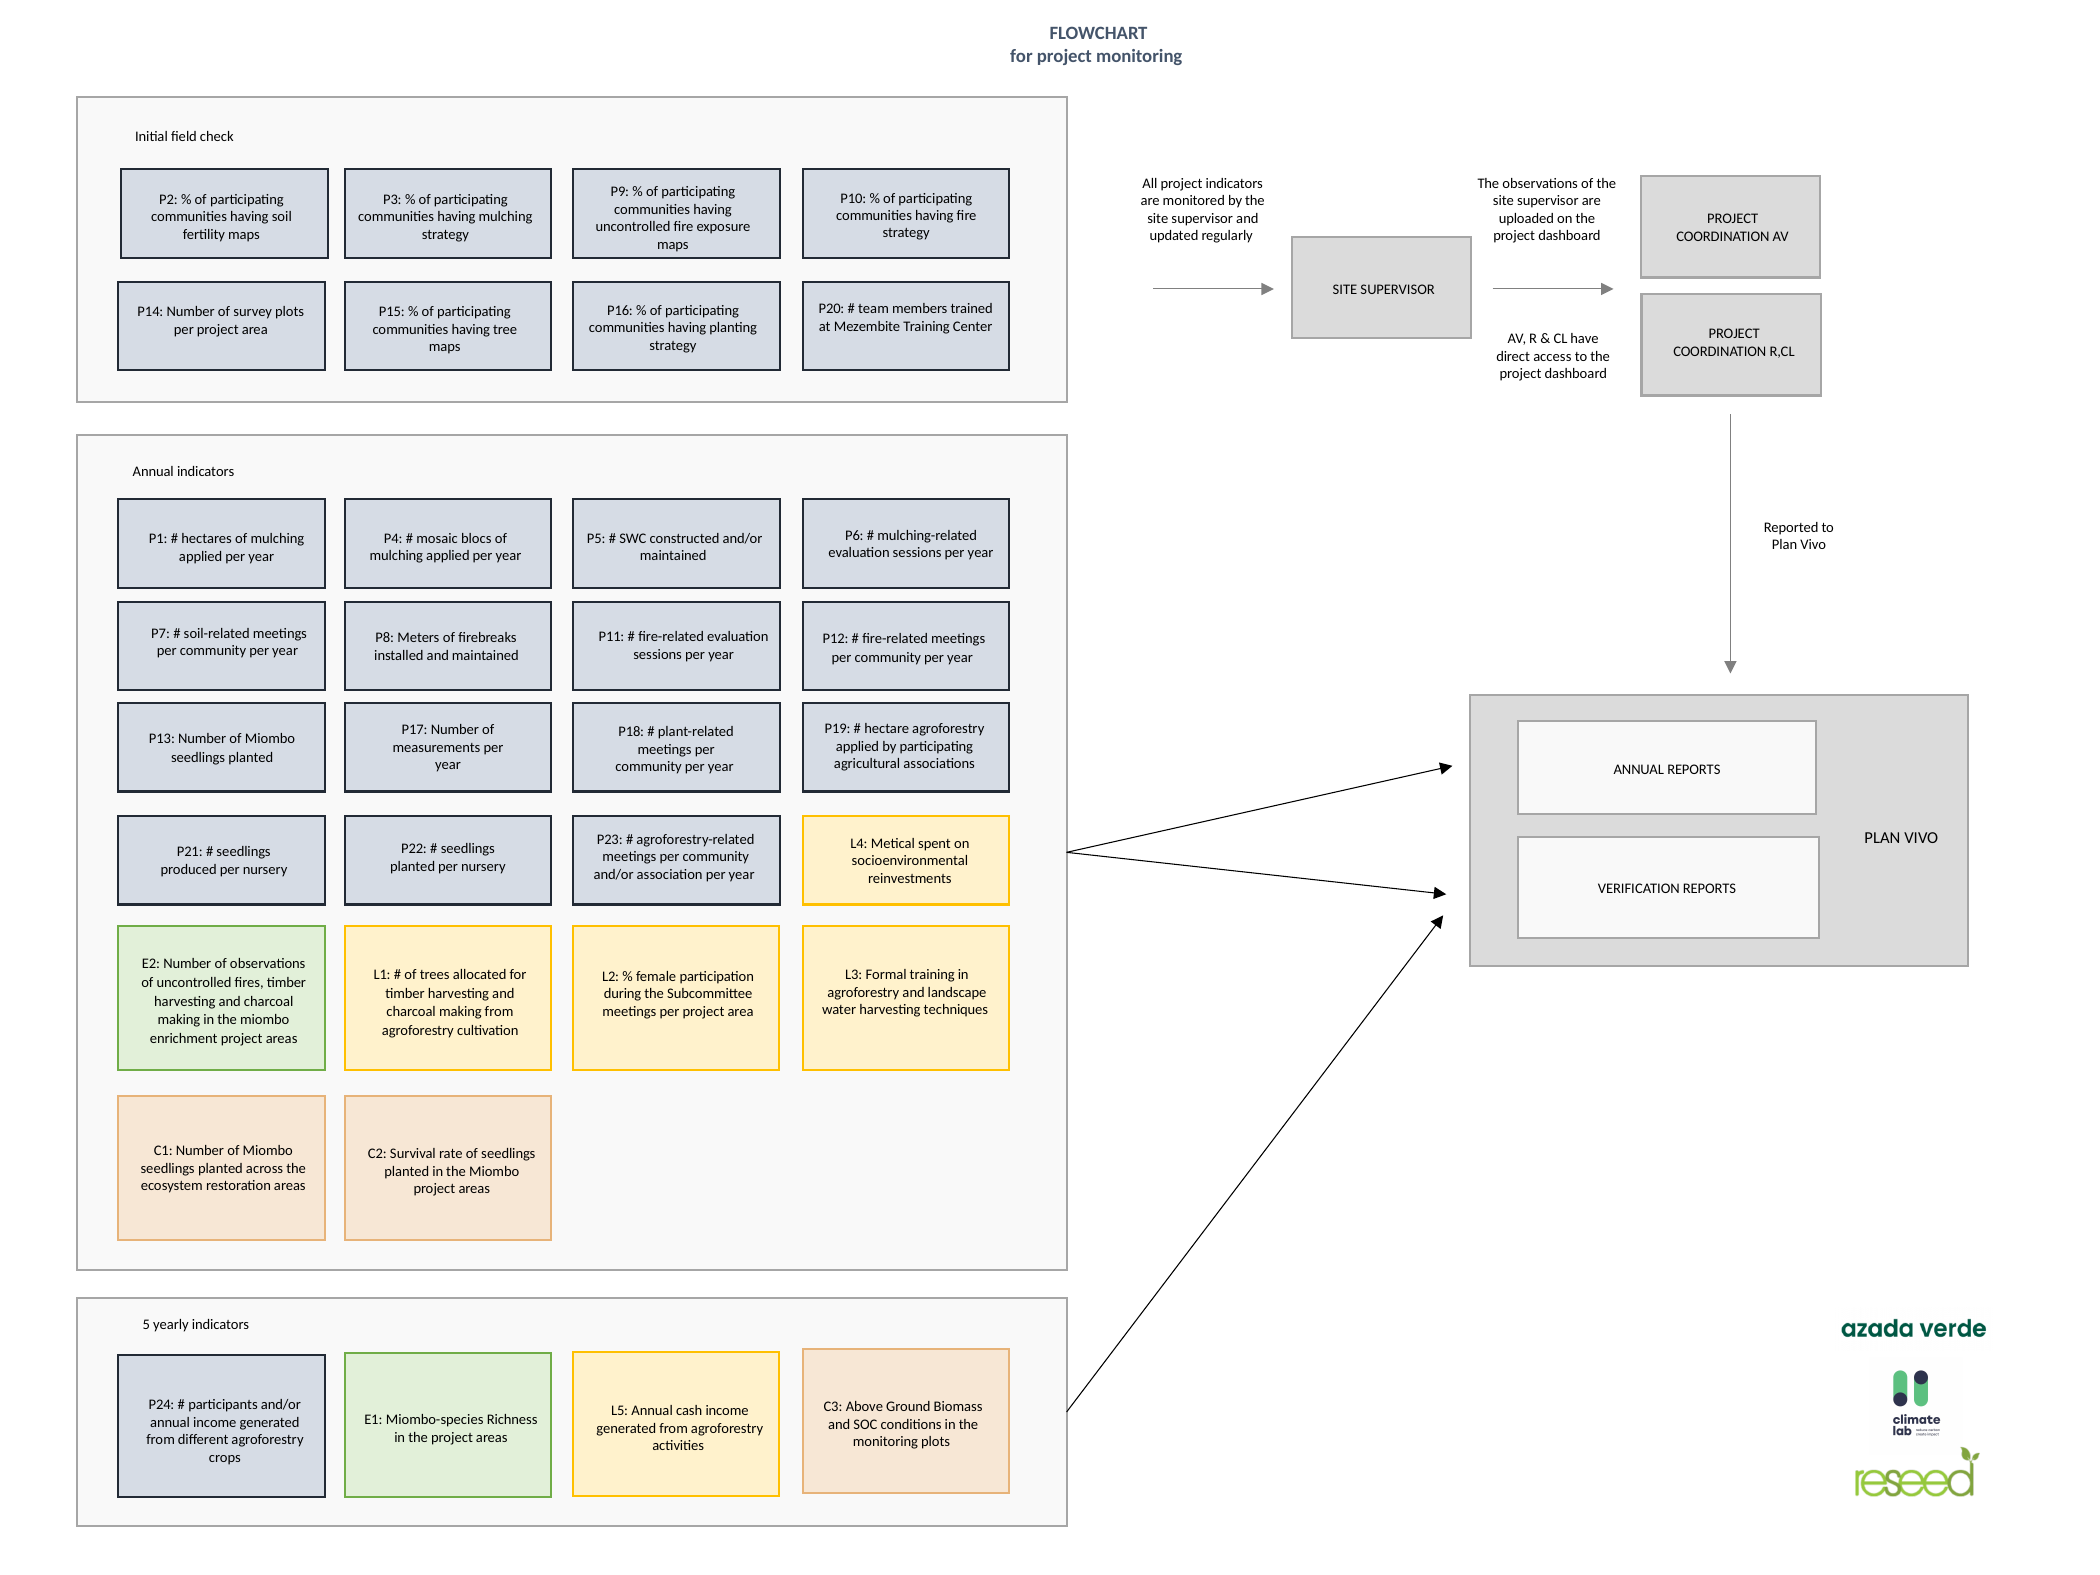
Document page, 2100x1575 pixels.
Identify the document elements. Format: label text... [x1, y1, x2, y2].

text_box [1066, 915, 1444, 1412]
text_box [1469, 694, 1969, 967]
text_box [117, 702, 326, 793]
text_box VERIFICATION REPORTS [1581, 871, 1753, 904]
text_box [120, 168, 329, 259]
text_box P7: # soil-related meetings per community per year [125, 616, 333, 666]
text_box [344, 702, 552, 793]
text_box [802, 168, 1010, 259]
text_box [802, 498, 1010, 589]
text_box [344, 498, 552, 589]
text_box C3: Above Ground Biomass and SOC conditions in the monitoring plots [800, 1389, 1006, 1457]
text_box [572, 702, 781, 793]
text_box [117, 815, 326, 906]
text_box P8: Meters of firebreaks installed and maintained [343, 620, 550, 671]
text_box [344, 925, 552, 1071]
text_box P11: # fire-related evaluation sessions per year [580, 619, 787, 670]
text_box [76, 1297, 1068, 1527]
text_box L4: Metical spent on socioenvironmental reinvestments [806, 826, 1013, 894]
text_box E1: Miombo-species Richness in the project areas [347, 1401, 555, 1454]
text_box [117, 601, 326, 691]
text_box P1: # hectares of mulching applied per year [123, 521, 330, 572]
text_box P10: % of participating communities having fire strategy [803, 181, 1010, 249]
text_box PROJECT COORDINATION R,CL [1648, 316, 1820, 367]
text_box L3: Formal training in agroforestry and landscape water harvesting techniques [803, 957, 1010, 1026]
text_box [1640, 175, 1821, 279]
text_box PROJECT COORDINATION AV [1647, 201, 1818, 252]
text_box P13: Number of Miombo seedlings planted [119, 720, 325, 773]
text_box [802, 925, 1010, 1071]
text_box [802, 1348, 1010, 1494]
text_box C2: Survival rate of seedlings planted in the Miombo project areas [349, 1136, 555, 1204]
text_box [572, 1351, 780, 1497]
text_box P23: # agroforestry-related meetings per community and/or association per year [578, 822, 774, 890]
text_box [802, 815, 1010, 906]
text_box 5 yearly indicators [127, 1307, 335, 1341]
text_box [117, 1354, 326, 1498]
text_box [344, 1095, 552, 1241]
text_box P4: # mosaic blocs of mulching applied per year [342, 521, 549, 572]
text_box [117, 1095, 326, 1241]
text_box [76, 96, 1068, 403]
text_box [802, 601, 1010, 691]
text_box [572, 498, 781, 589]
text_box [1517, 836, 1820, 939]
text_box ANNUAL REPORTS [1581, 752, 1753, 785]
text_box P6: # mulching-related evaluation sessions per year [807, 517, 1015, 568]
text_box L5: Annual cash income generated from agroforestry activities [577, 1393, 783, 1462]
text_box [802, 702, 1010, 793]
text_box Reported to Plan Vivo [1739, 510, 1859, 561]
picture [1834, 1307, 1993, 1351]
text_box P16: % of participating communities having planting strategy [569, 293, 776, 361]
text_box P24: # participants and/or annual income generated from different agroforestry crops [121, 1387, 329, 1473]
text_box E2: Number of observations of uncontrolled fires, timber harvesting and charcoal making in the miombo enrichment project areas [122, 945, 325, 1054]
text_box [802, 281, 1010, 371]
text_box [572, 925, 780, 1071]
text_box [572, 281, 781, 371]
text_box [117, 925, 326, 1071]
text_box All project indicators are monitored by the site supervisor and updated regularly [1117, 166, 1288, 251]
text_box P2: % of participating communities having soil fertility maps [118, 182, 325, 250]
text_box PLAN VIVO [1816, 819, 1987, 854]
text_box P5: # SWC constructed and/or maintained [571, 521, 778, 571]
text_box Annual indicators [117, 454, 324, 487]
text_box P18: # plant-related meetings per community per year [593, 714, 759, 782]
text_box P22: # seedlings planted per nursery [365, 831, 531, 882]
text_box [1640, 293, 1822, 397]
text_box [117, 281, 326, 371]
text_box P17: Number of measurements per year [365, 712, 531, 780]
text_box P20: # team members trained at Mezembite Training Center [802, 291, 1009, 342]
text_box Initial field check [120, 119, 327, 152]
picture [1846, 1357, 1987, 1549]
text_box The observations of the site supervisor are uploaded on the project dashboard [1461, 166, 1632, 251]
text_box [76, 434, 1068, 1271]
text_box P12: # fire-related meetings per community per year [800, 620, 1007, 673]
text_box L2: % female participation during the Subcommittee meetings per project area [575, 959, 782, 1027]
text_box FLOWCHART for project monitoring [734, 13, 1462, 74]
text_box L1: # of trees allocated for timber harvesting and charcoal making from agroforestry cultivation [348, 956, 552, 1046]
text_box P9: % of participating communities having uncontrolled fire exposure maps [569, 174, 776, 260]
text_box [1291, 236, 1472, 339]
text_box SITE SUPERVISOR [1317, 272, 1489, 305]
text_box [1066, 765, 1453, 853]
text_box [572, 601, 781, 691]
text_box [117, 498, 326, 589]
text_box [572, 168, 781, 259]
text_box P19: # hectare agroforestry applied by participating agricultural associations [807, 711, 1001, 779]
text_box [344, 168, 552, 259]
text_box [344, 815, 552, 906]
text_box P15: % of participating communities having tree maps [341, 294, 548, 362]
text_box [1066, 852, 1447, 895]
text_box [344, 601, 552, 691]
text_box [344, 281, 552, 371]
text_box [344, 1352, 552, 1498]
text_box AV, R & CL have direct access to the project dashboard [1479, 322, 1627, 390]
text_box C1: Number of Miombo seedlings planted across the ecosystem restoration areas [121, 1133, 326, 1201]
text_box P21: # seedlings produced per nursery [141, 834, 307, 885]
text_box [1517, 720, 1817, 815]
text_box [572, 815, 781, 906]
text_box P14: Number of survey plots per project area [117, 294, 324, 345]
text_box P3: % of participating communities having mulching strategy [342, 182, 549, 250]
